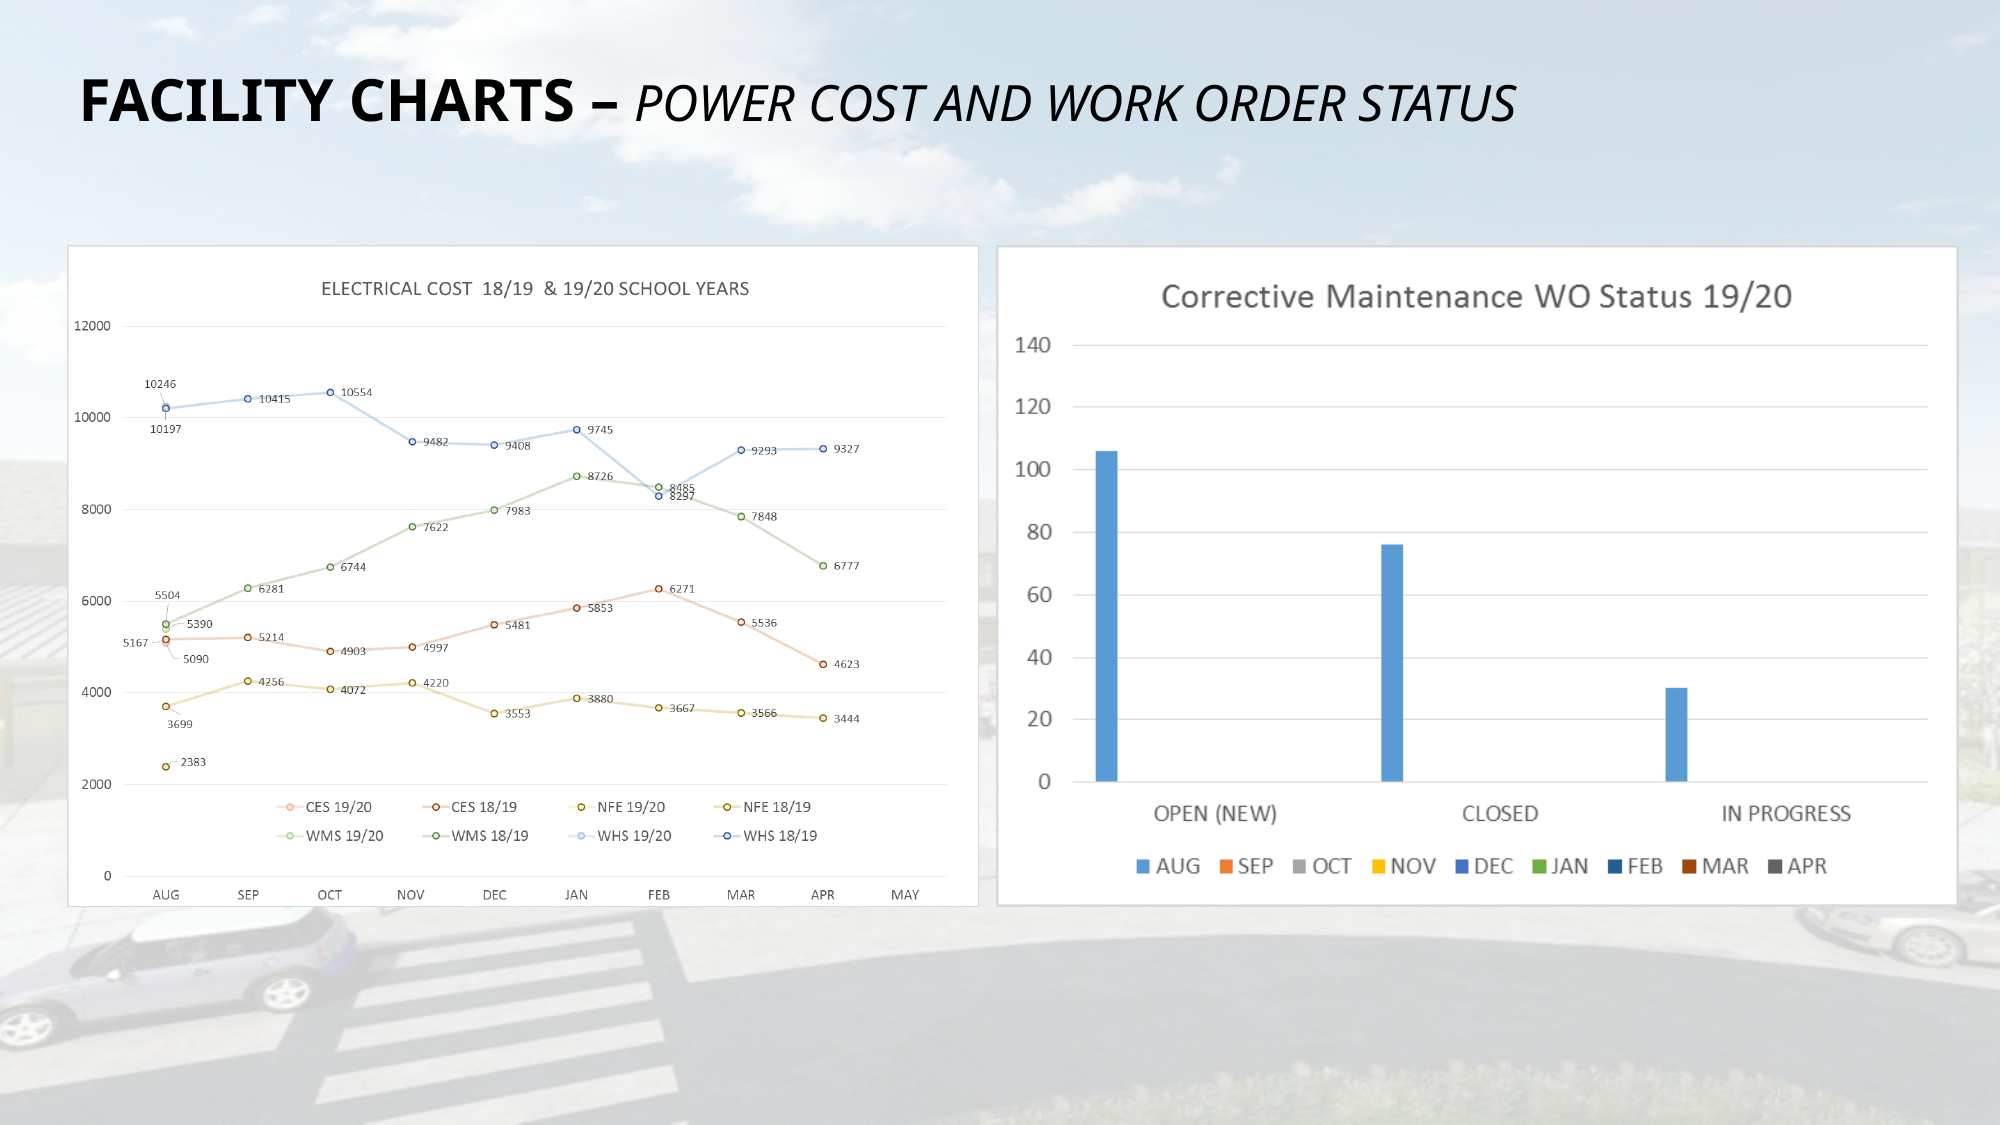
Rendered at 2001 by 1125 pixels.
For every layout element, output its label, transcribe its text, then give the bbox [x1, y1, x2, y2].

picture [67, 245, 979, 907]
picture [996, 245, 1959, 907]
title FACILITY CHARTS – POWER COST AND WORK ORDER STATUS [63, 51, 1789, 155]
